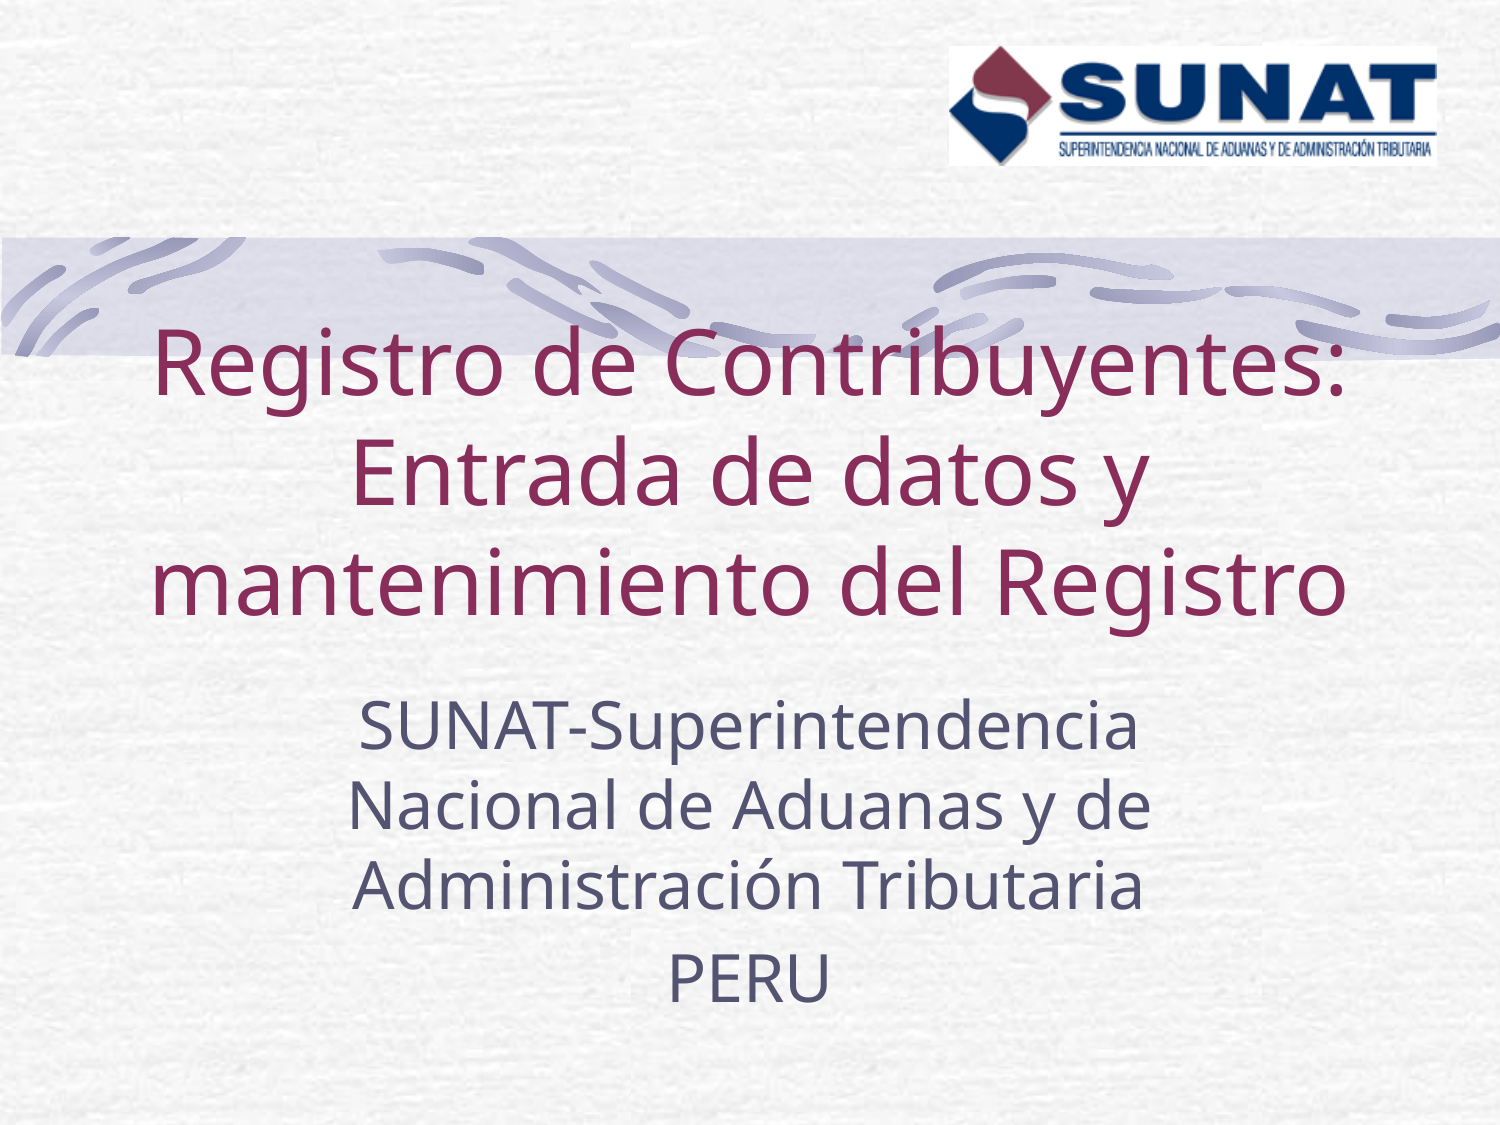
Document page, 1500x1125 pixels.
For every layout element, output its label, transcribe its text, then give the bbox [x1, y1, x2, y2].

subtitle SUNAT-Superintendencia Nacional de Aduanas y de Administración Tributaria PERU [224, 674, 1276, 963]
title Registro de Contribuyentes: Entrada de datos y mantenimiento del Registro [112, 374, 1388, 563]
picture [0, 0, 1500, 1125]
